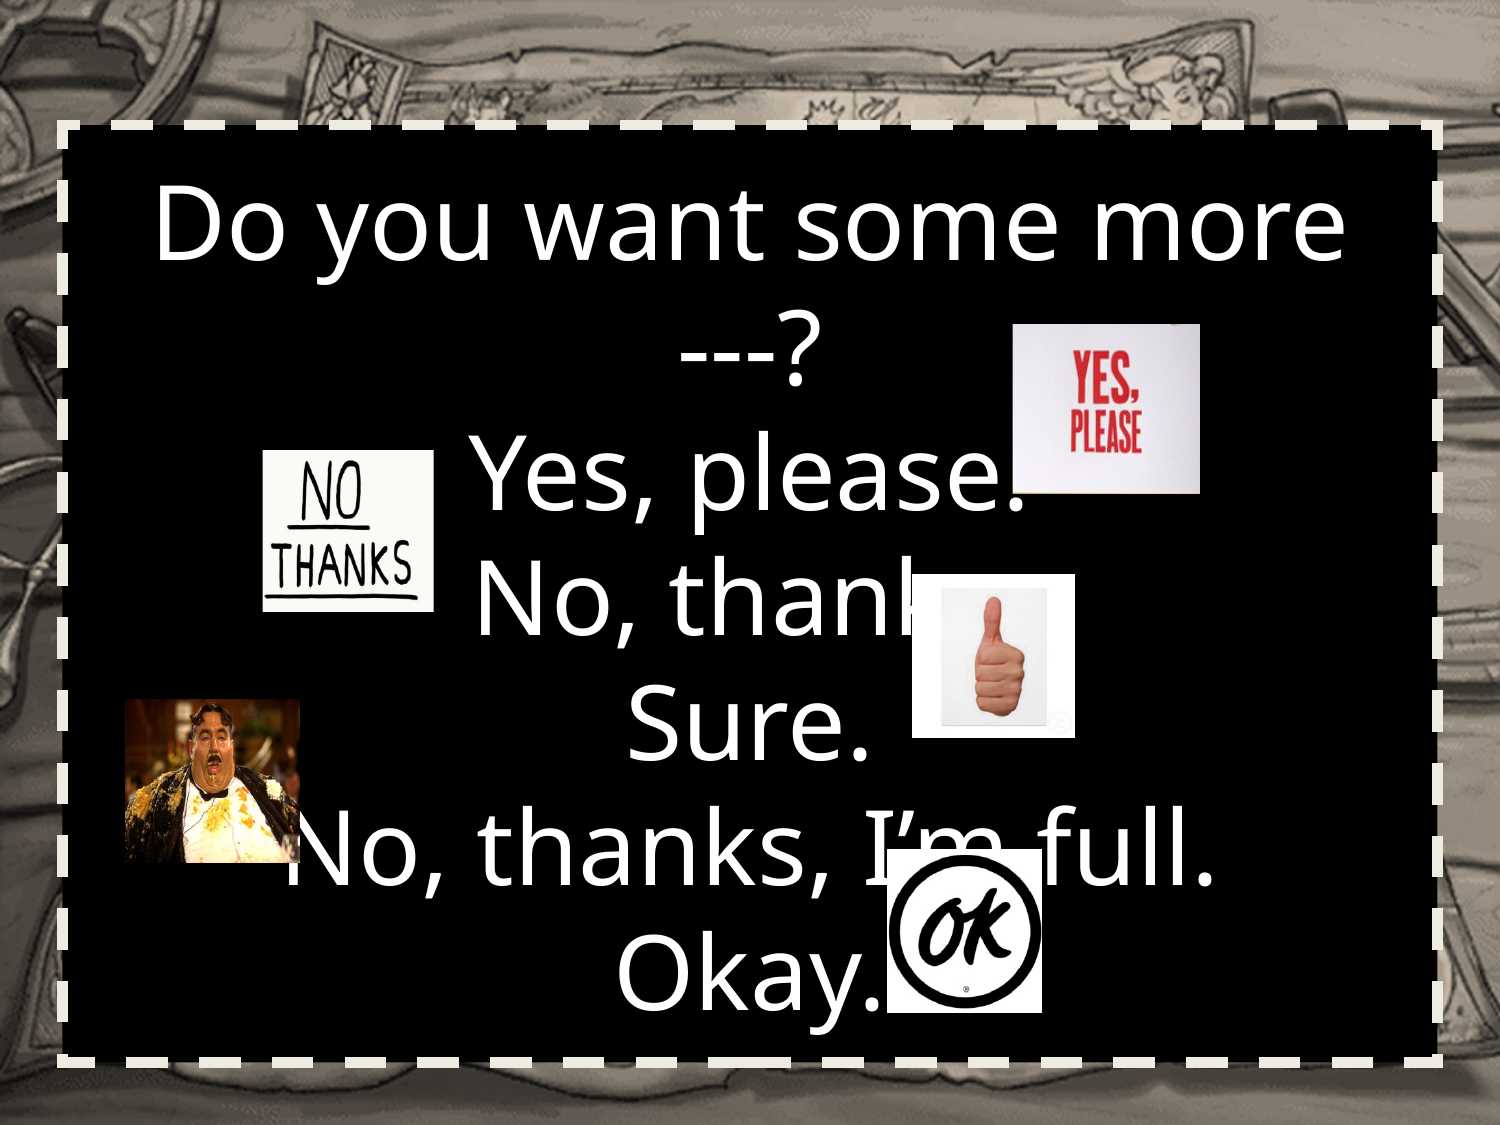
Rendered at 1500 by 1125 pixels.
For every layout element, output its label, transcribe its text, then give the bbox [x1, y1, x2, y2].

picture [912, 574, 1076, 738]
picture [124, 699, 301, 863]
picture [887, 849, 1043, 1013]
picture [262, 449, 434, 612]
picture [1012, 324, 1201, 494]
text_box Do you want some more ---? Yes, please. No, thanks. Sure. No, thanks, I’m full. Okay. [62, 125, 1438, 1063]
